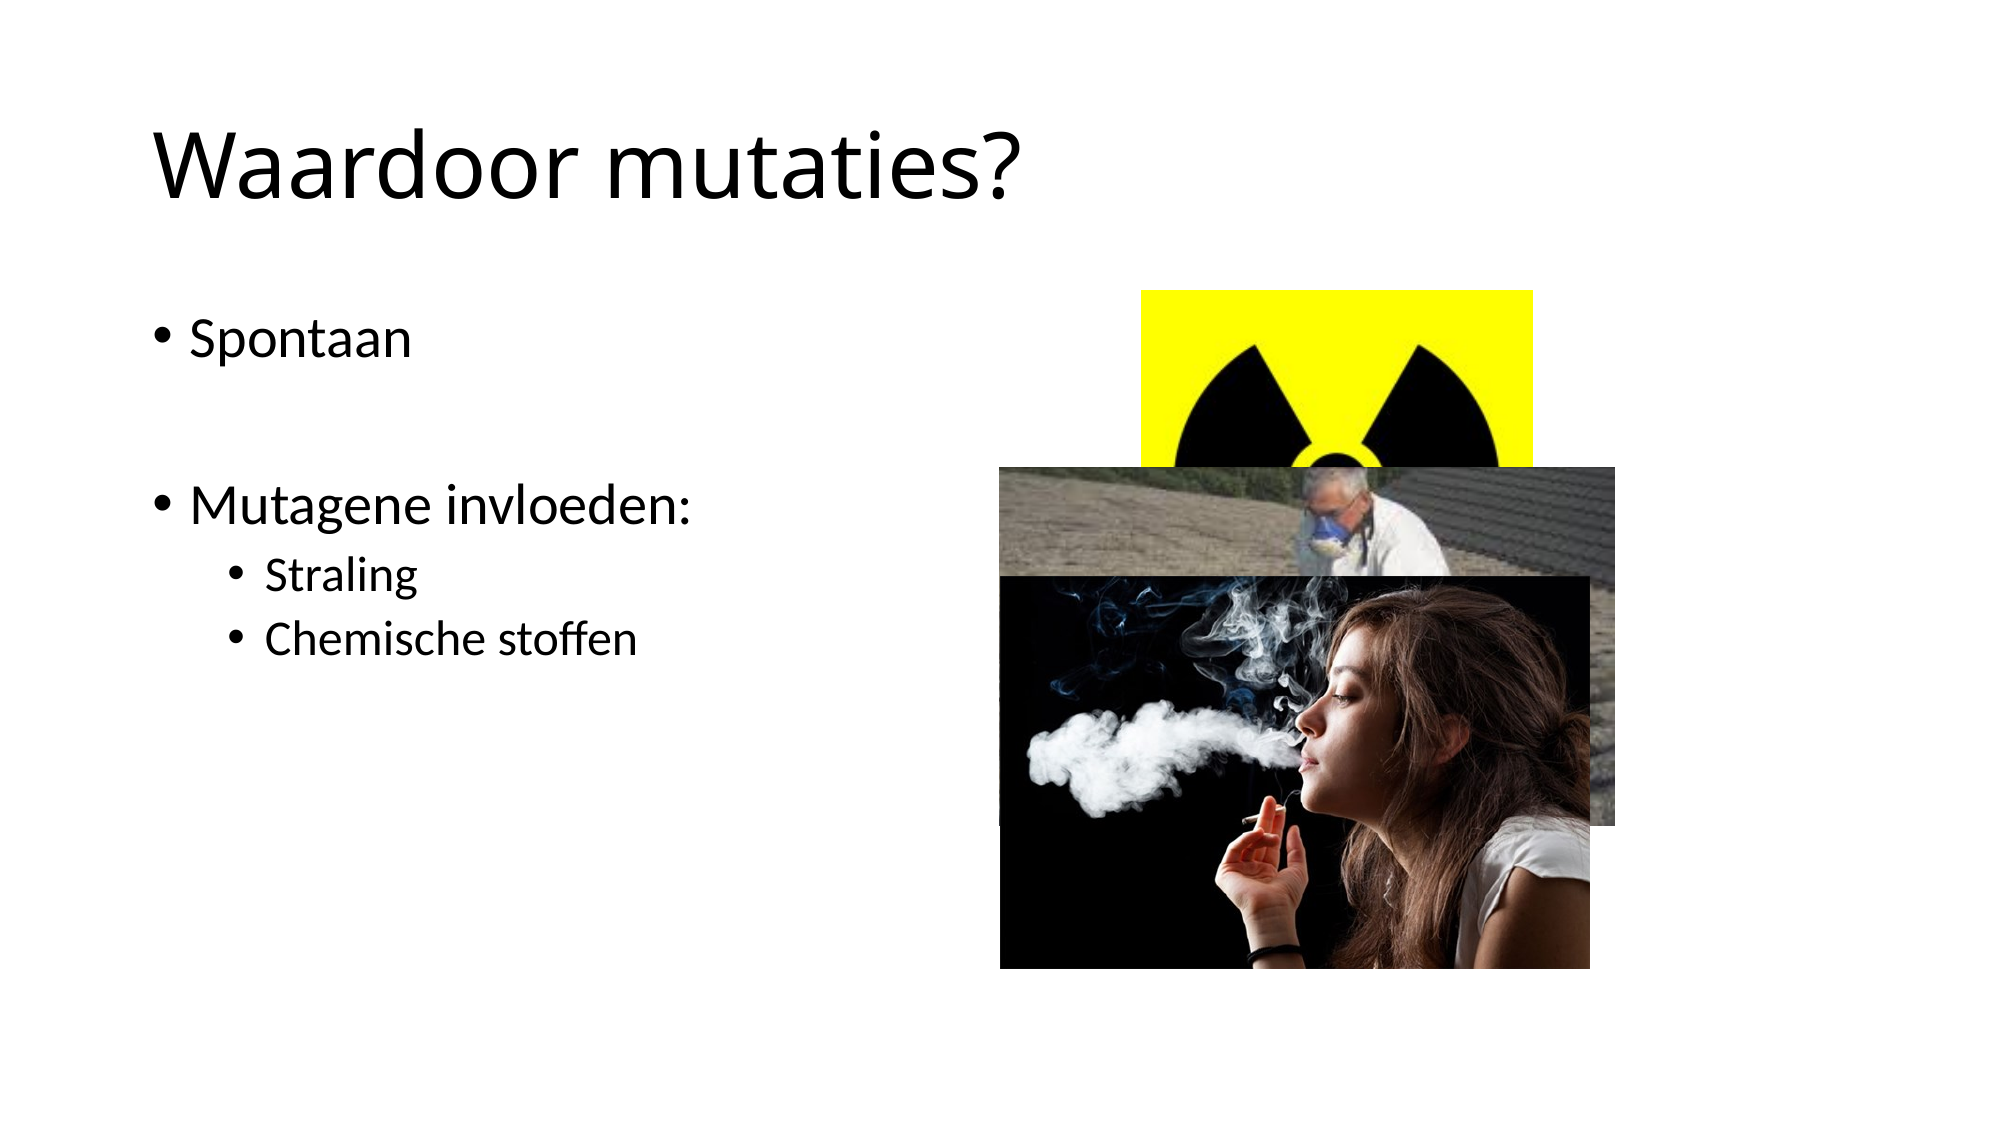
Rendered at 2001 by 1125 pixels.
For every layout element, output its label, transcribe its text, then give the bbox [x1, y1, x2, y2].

title Waardoor mutaties? [137, 59, 1863, 278]
picture [999, 290, 1615, 970]
list Spontaan Mutagene invloeden: Straling Chemische stoffen [137, 299, 1863, 1014]
